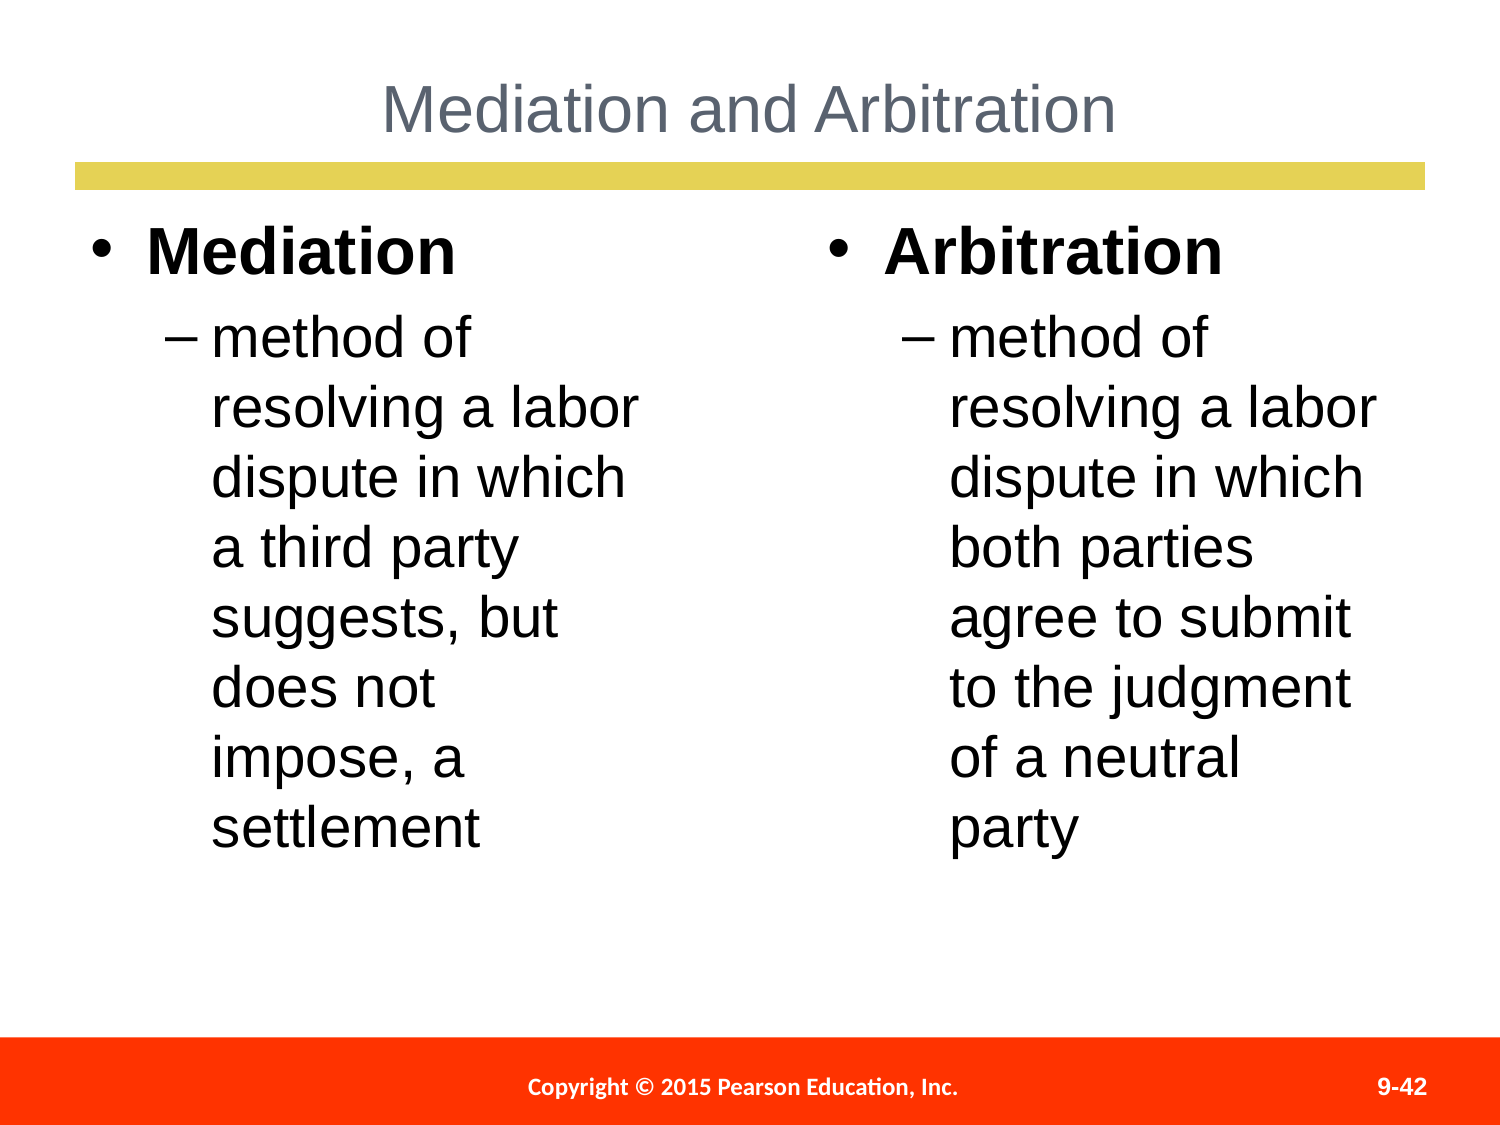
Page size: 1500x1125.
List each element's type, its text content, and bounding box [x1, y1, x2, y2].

text_box Arbitration method of resolving a labor dispute in which both parties agree to submit to the judgment of a neutral party [812, 199, 1400, 1005]
title Mediation and Arbitration [74, 12, 1426, 201]
list Mediation method of resolving a labor dispute in which a third party suggests, but does not impose, a settlement [74, 199, 663, 1006]
